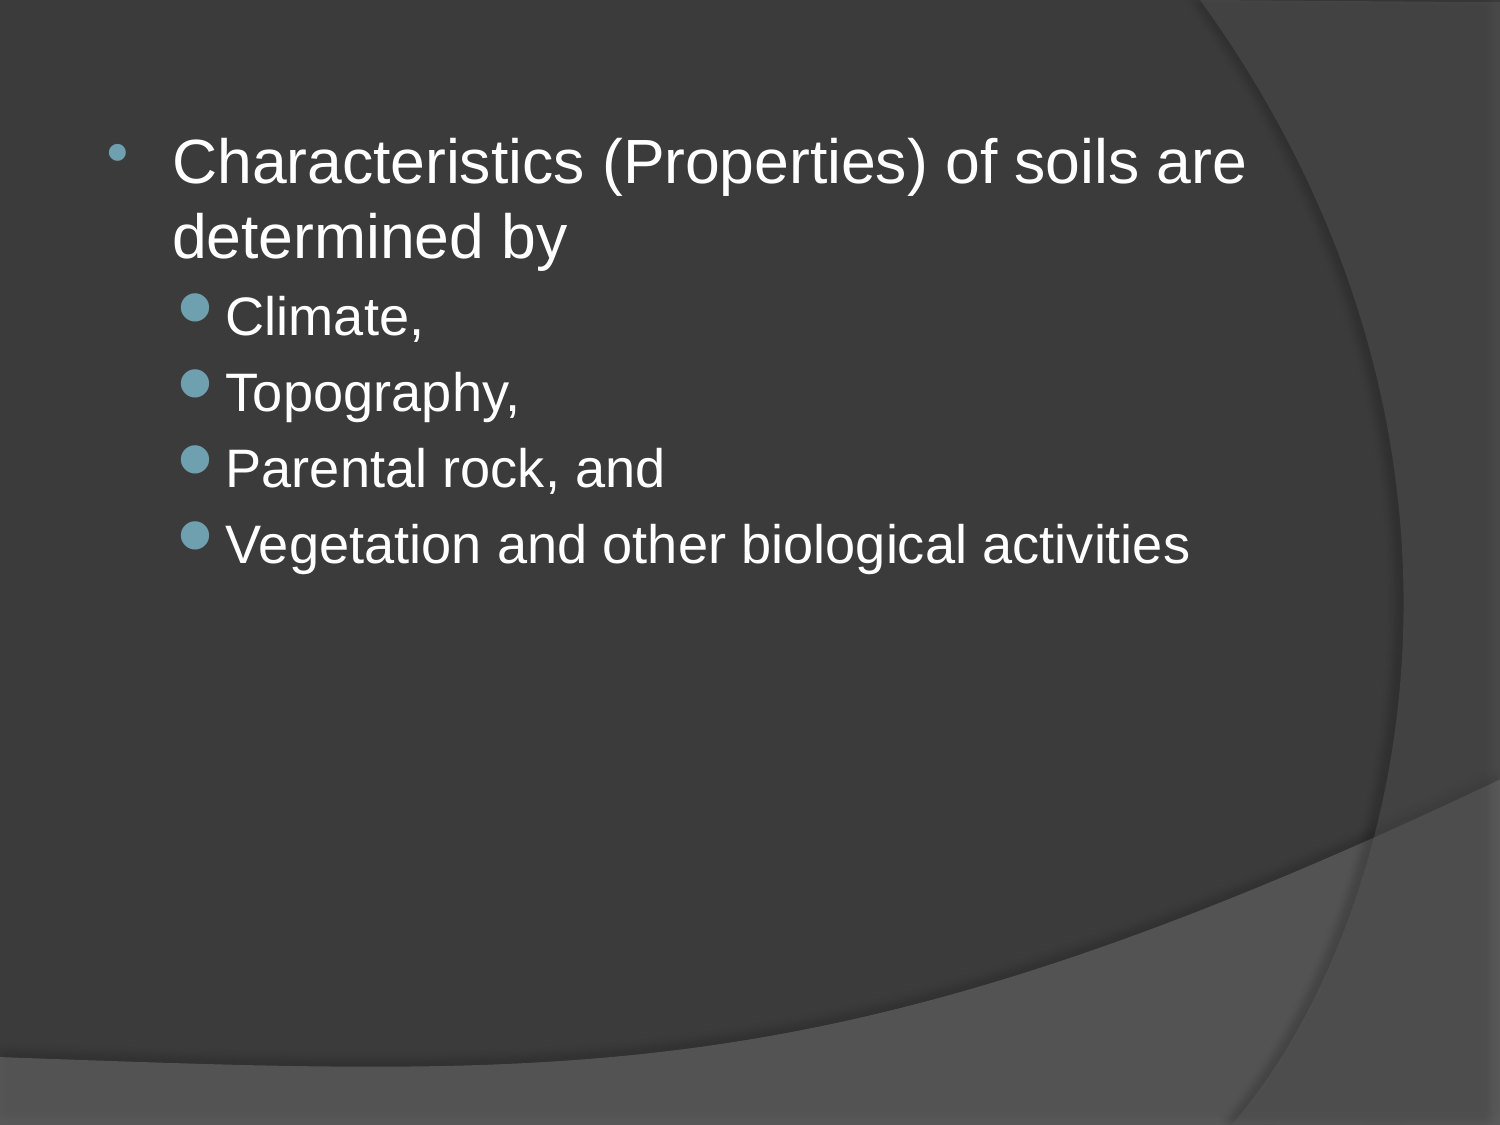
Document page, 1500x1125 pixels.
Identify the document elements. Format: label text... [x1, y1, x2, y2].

list Characteristics (Properties) of soils are determined by Climate, Topography, Parental rock, and Vegetation and other biological activities [88, 113, 1314, 857]
